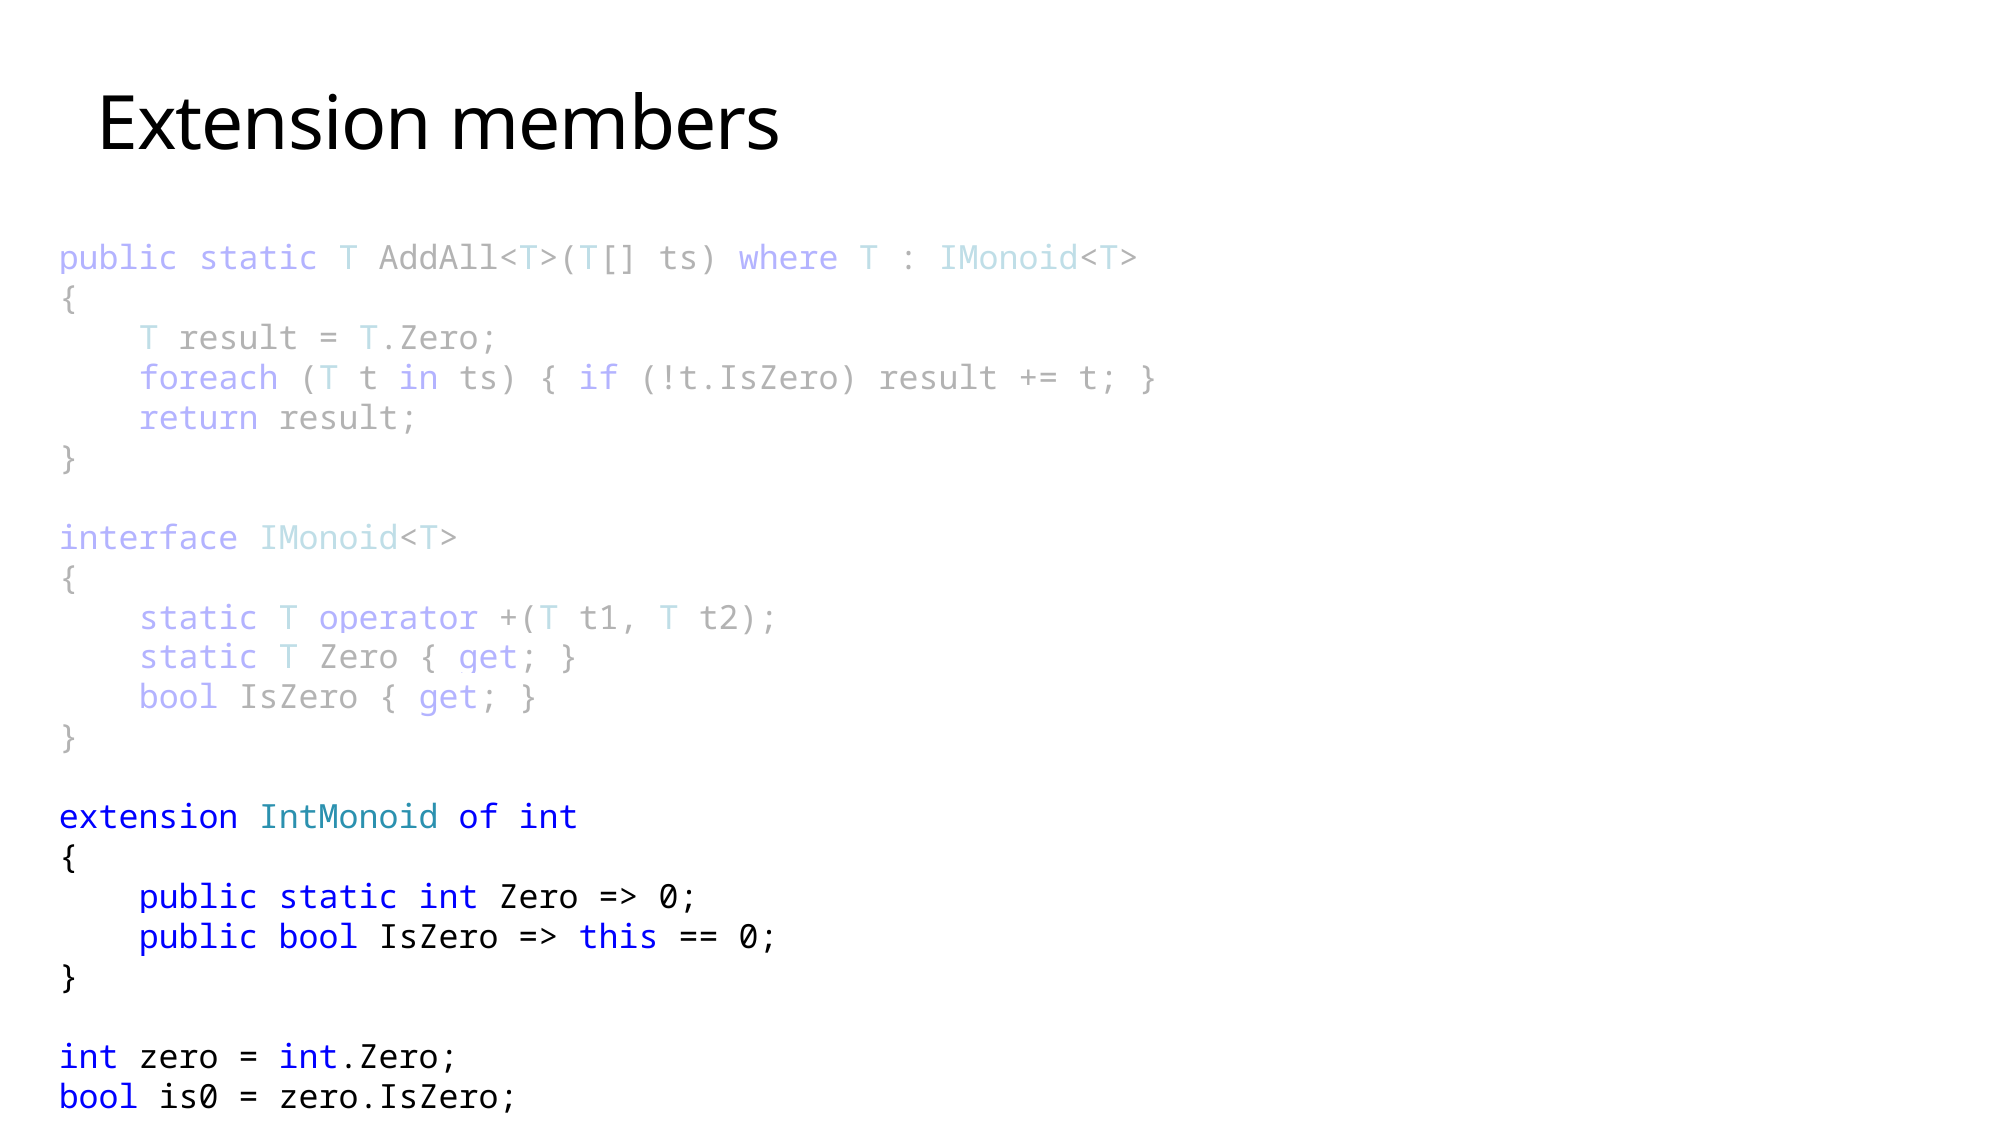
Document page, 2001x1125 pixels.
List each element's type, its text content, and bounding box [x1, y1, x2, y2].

text_box public static T AddAll<T>(T[] ts) where T : IMonoid<T> { T result = T.Zero; foreach (T t in ts) { if (!t.IsZero) result += t; } return result; } interface IMonoid<T> { static T operator +(T t1, T t2); static T Zero { get; } bool IsZero { get; } } extension IntMonoid of int { public static int Zero => 0; public bool IsZero => this == 0; } int zero = int.Zero; bool is0 = zero.IsZero; [43, 229, 1956, 1125]
text_box [0, 202, 1289, 782]
title Extension members [96, 75, 1904, 166]
